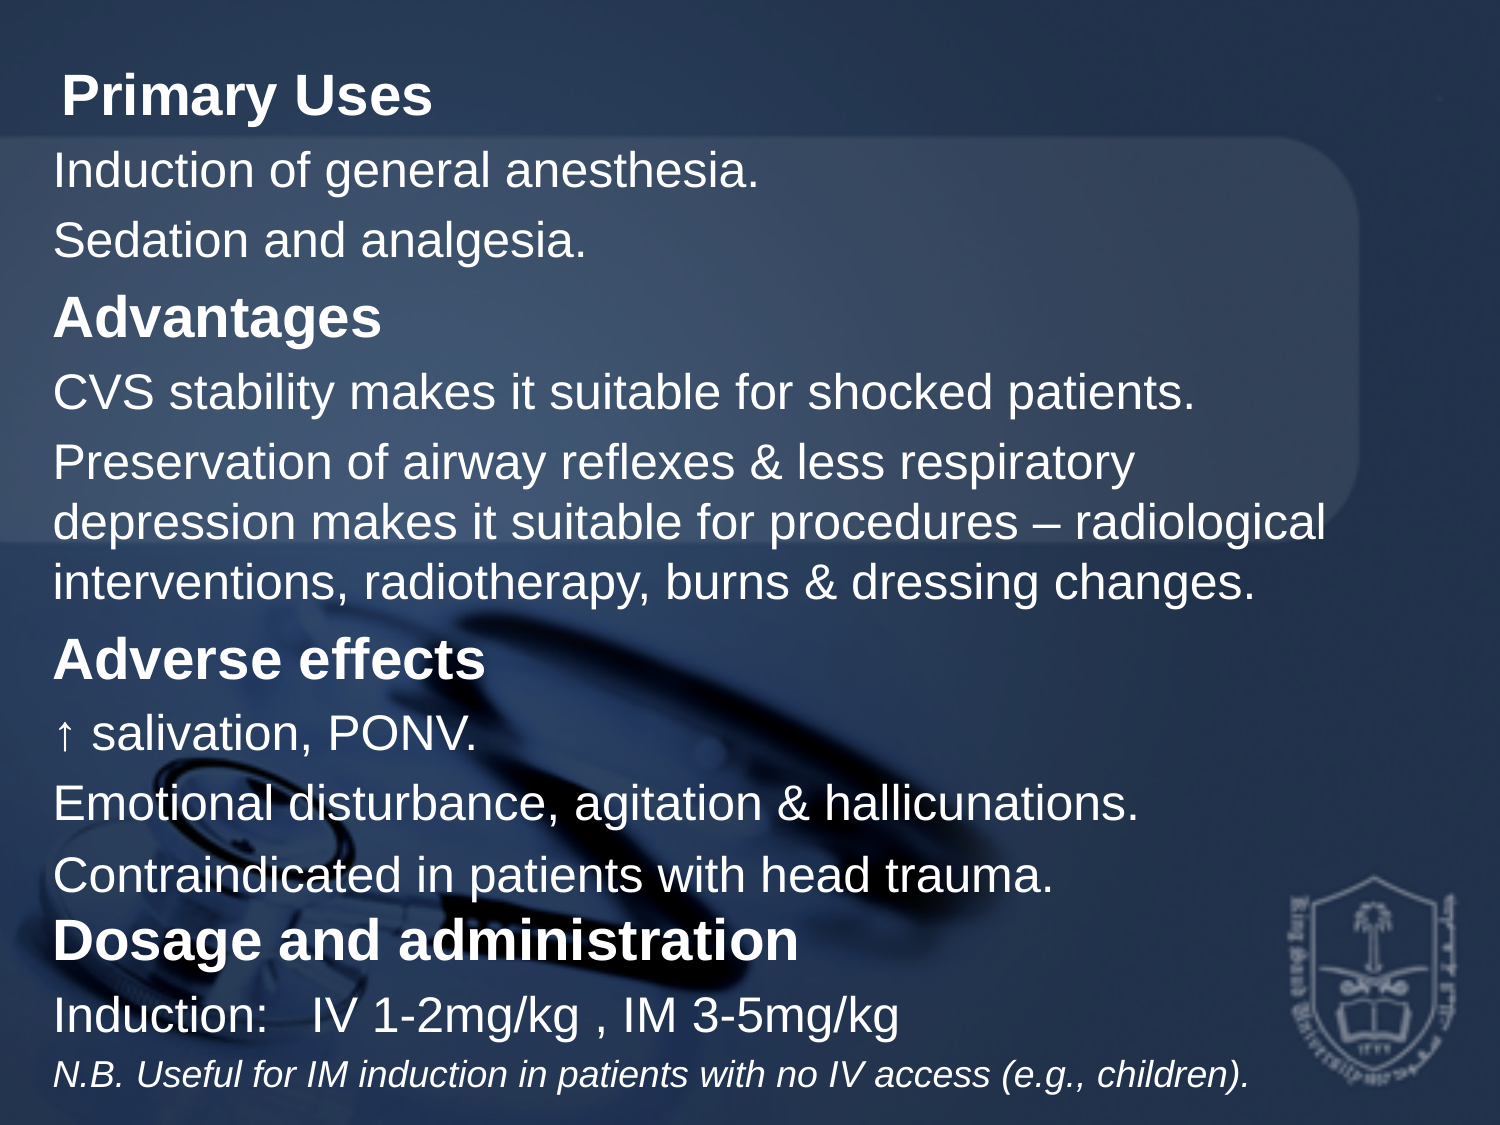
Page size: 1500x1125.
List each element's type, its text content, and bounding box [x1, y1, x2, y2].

list Primary Uses Induction of general anesthesia. Sedation and analgesia. Advantages CVS stability makes it suitable for shocked patients. Preservation of airway reflexes & less respiratory depression makes it suitable for procedures – radiological interventions, radiotherapy, burns & dressing changes. Adverse effects ↑ salivation, PONV. Emotional disturbance, agitation & hallicunations. Contraindicated in patients with head trauma. Dosage and administration Induction: IV 1-2mg/kg , IM 3-5mg/kg N.B. Useful for IM induction in patients with no IV access (e.g., children). [37, 50, 1388, 1075]
picture [0, 0, 1500, 1125]
